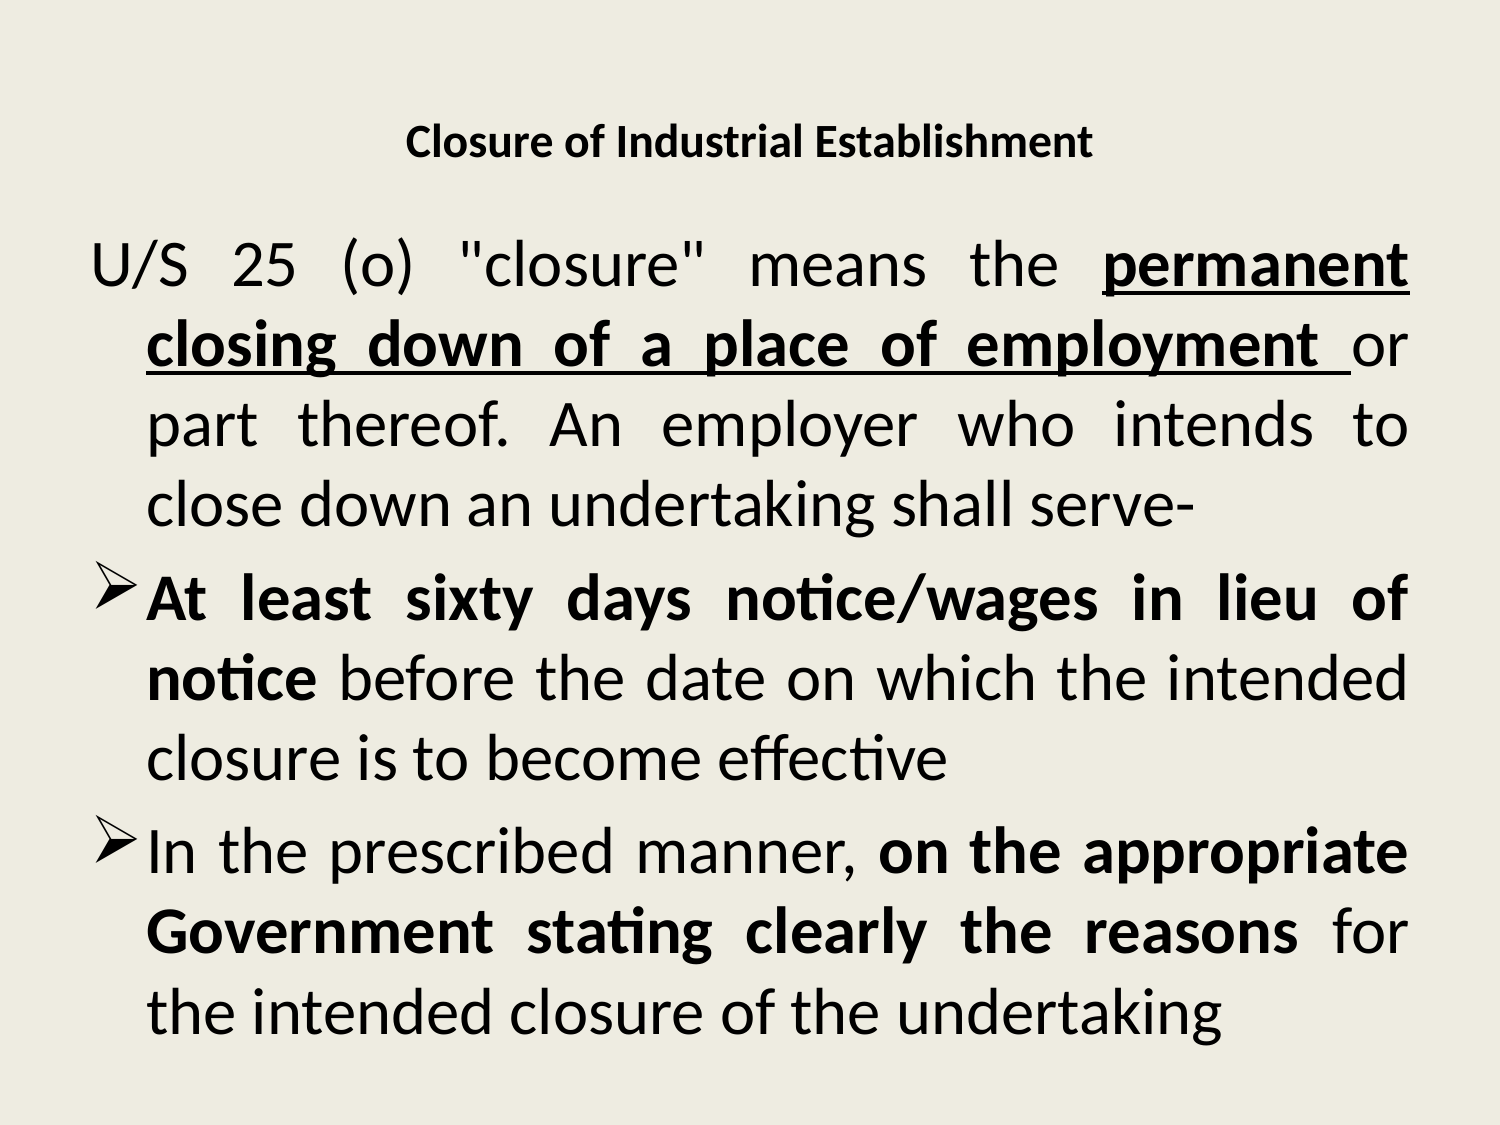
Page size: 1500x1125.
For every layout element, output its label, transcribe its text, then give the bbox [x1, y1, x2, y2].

list U/S 25 (o) "closure" means the permanent closing down of a place of employment or part thereof. An employer who intends to close down an undertaking shall serve- At least sixty days notice/wages in lieu of notice before the date on which the intended closure is to become effective In the prescribed manner, on the appropriate Government stating clearly the reasons for the intended closure of the undertaking [75, 212, 1425, 1075]
title Closure of Industrial Establishment [75, 45, 1425, 212]
